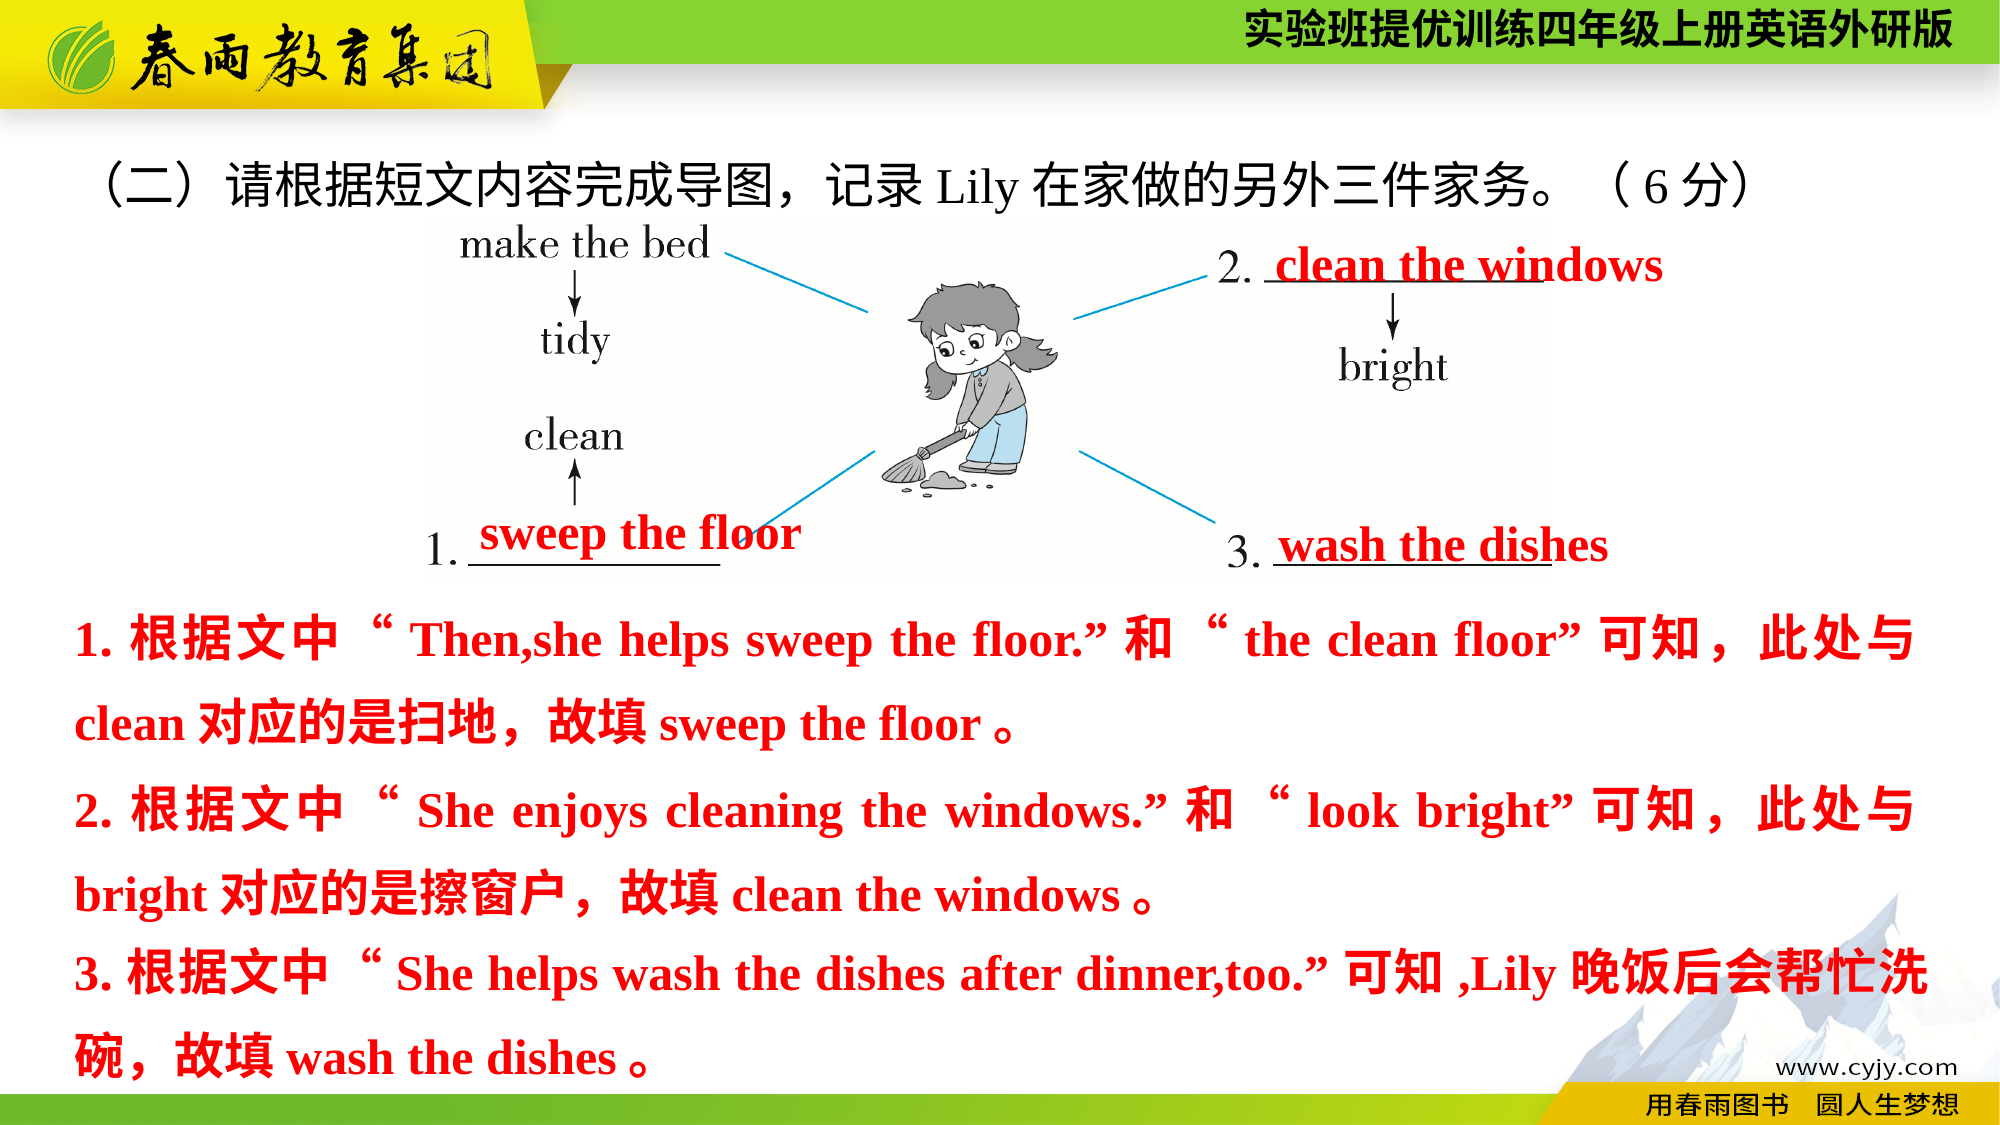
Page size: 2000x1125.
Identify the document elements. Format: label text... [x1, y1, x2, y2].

picture [0, 0, 2000, 1125]
list （二）请根据短文内容完成导图，记录Lily在家做的另外三件家务。（6分） [59, 116, 1944, 211]
text_box 1.根据文中“Then,she helps sweep the floor.”和“the clean floor”可知，此处与clean对应的是扫地，故填sweep the floor。 [59, 574, 1944, 745]
text_box 3.根据文中“She helps wash the dishes after dinner,too.”可知,Lily晚饭后会帮忙洗碗，故填wash the dishes。 [59, 909, 1944, 1093]
text_box wash the dishes [1556, 474, 1625, 574]
text_box 2.根据文中“She enjoys cleaning the windows.”和“look bright”可知，此处与bright对应的是擦窗户，故填clean the windows。 [59, 745, 1944, 909]
text_box clean the windows [1260, 193, 1679, 299]
